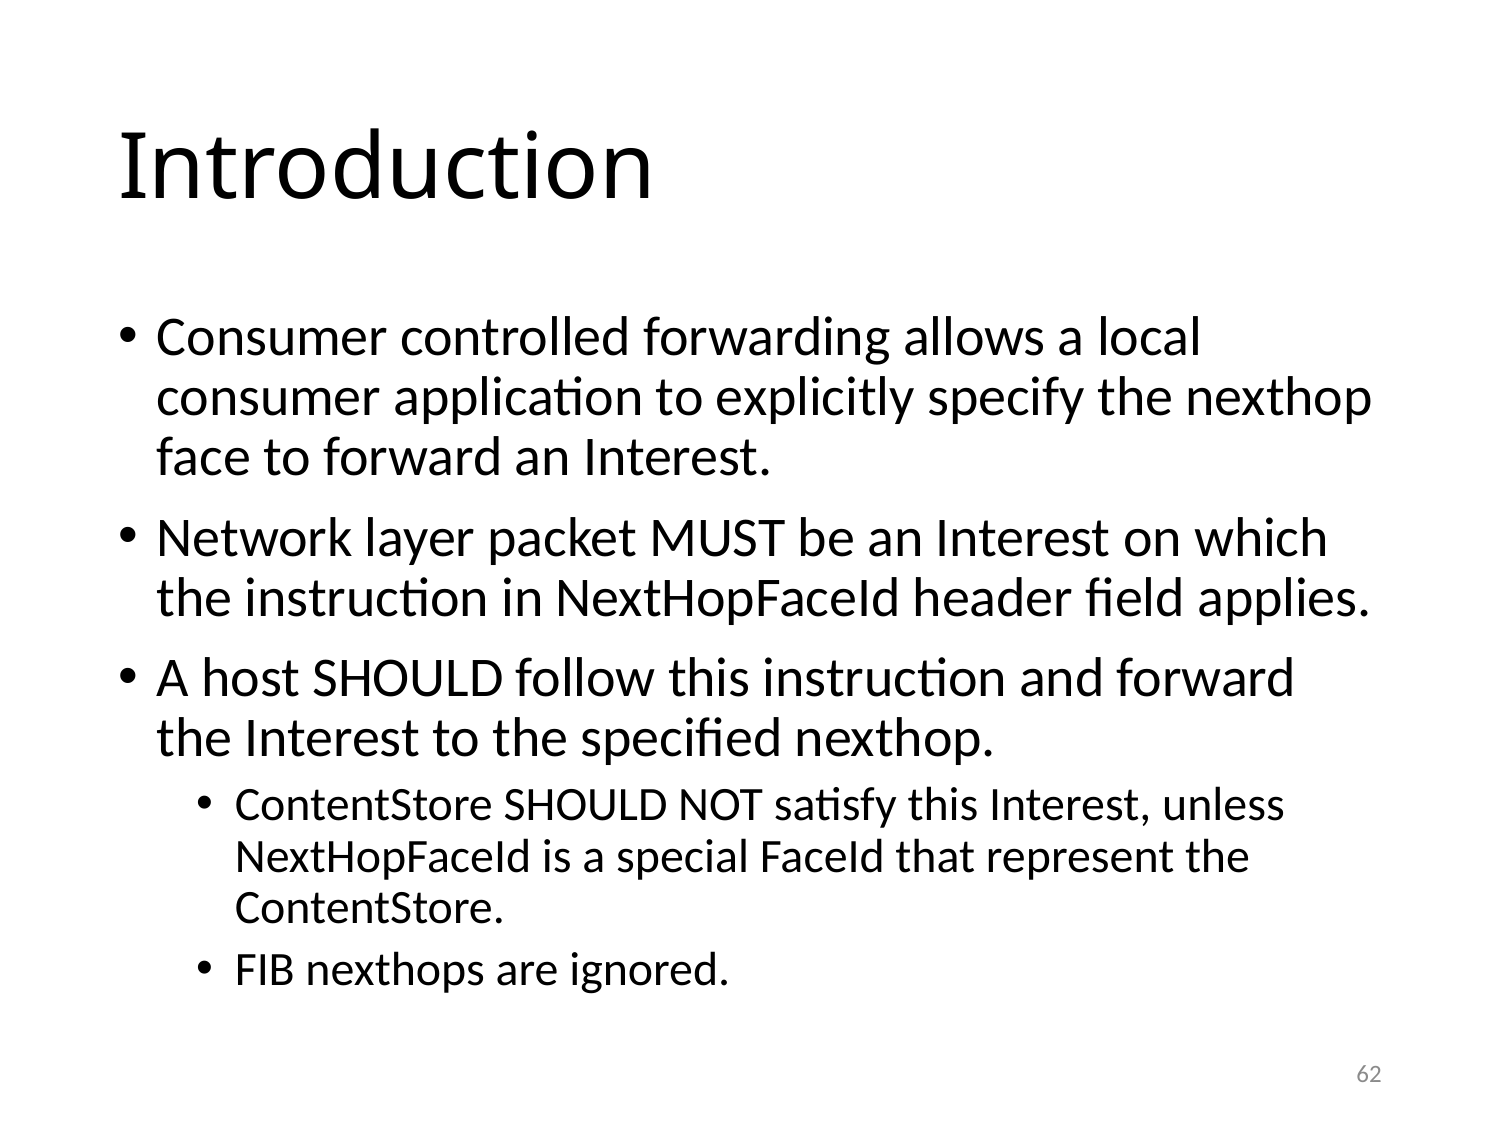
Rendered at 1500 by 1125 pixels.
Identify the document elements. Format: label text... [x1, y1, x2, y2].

title Introduction [103, 59, 1397, 278]
slide_number 62 [1059, 1042, 1397, 1103]
list Consumer controlled forwarding allows a local consumer application to explicitly specify the nexthop face to forward an Interest. Network layer packet MUST be an Interest on which the instruction in NextHopFaceId header field applies. A host SHOULD follow this instruction and forward the Interest to the specified nexthop. ContentStore SHOULD NOT satisfy this Interest, unless NextHopFaceId is a special FaceId that represent the ContentStore. FIB nexthops are ignored. [103, 299, 1397, 1014]
